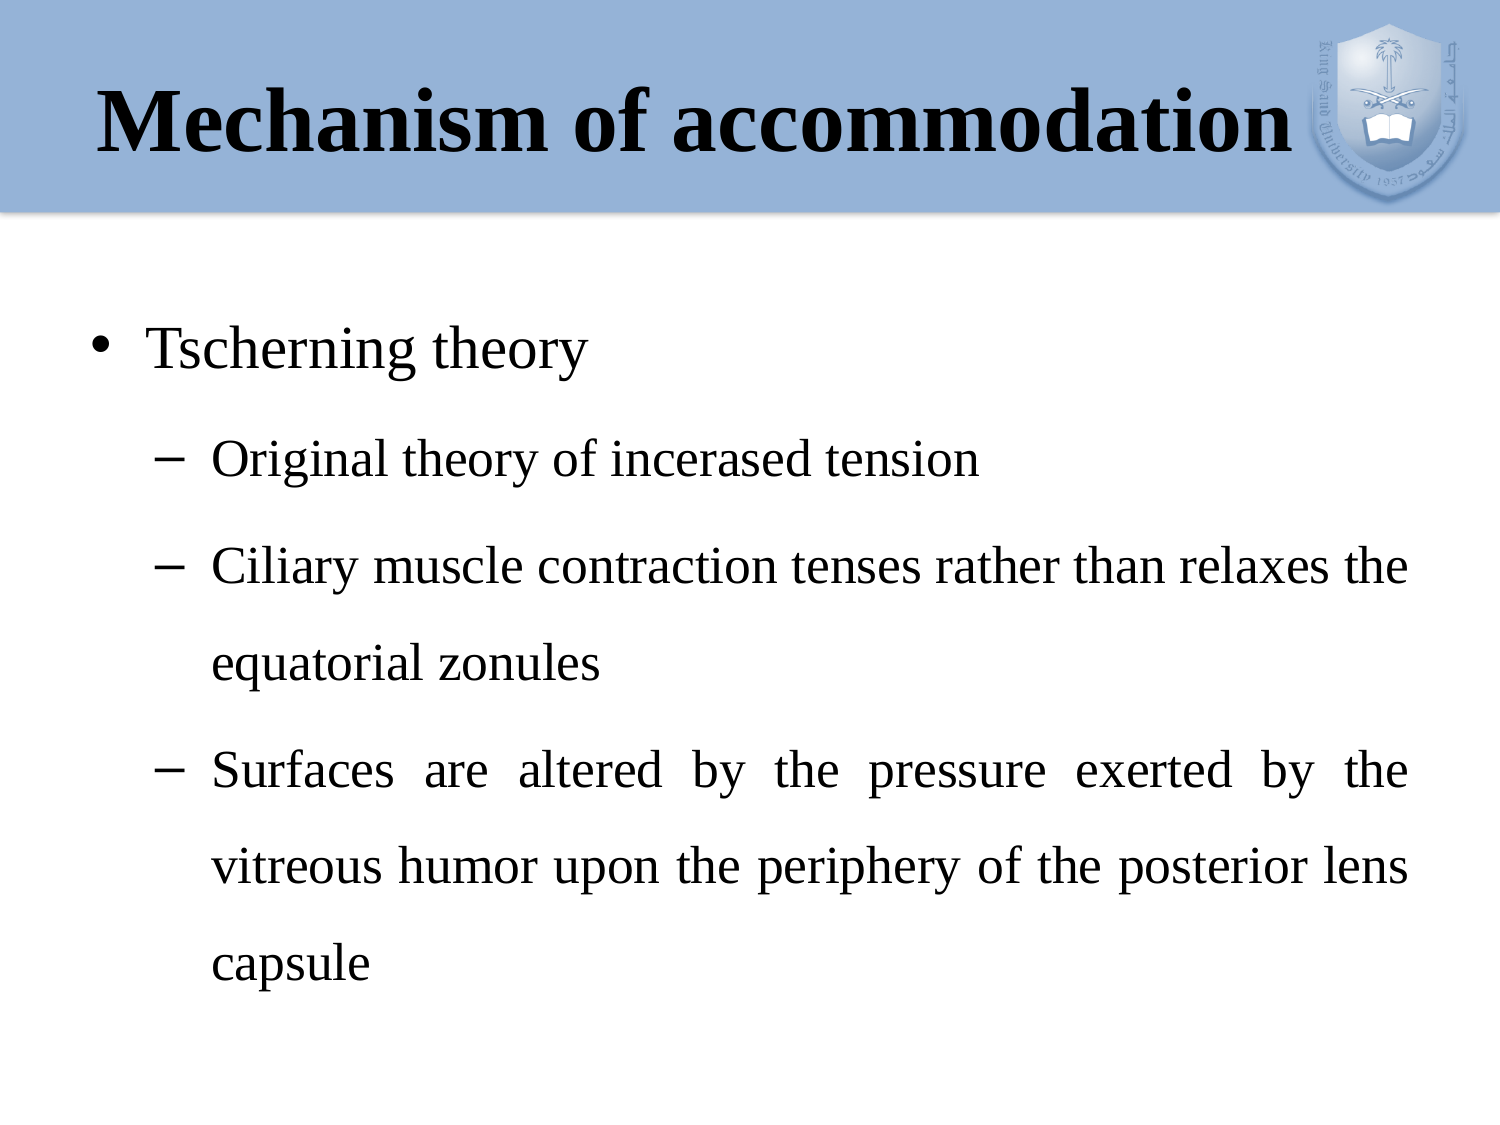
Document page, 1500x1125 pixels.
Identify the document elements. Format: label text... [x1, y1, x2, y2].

picture [1287, 12, 1488, 213]
list Tscherning theory Original theory of incerased tension Ciliary muscle contraction tenses rather than relaxes the equatorial zonules Surfaces are altered by the pressure exerted by the vitreous humor upon the periphery of the posterior lens capsule [75, 262, 1425, 1005]
title Mechanism of accommodation [75, 45, 1282, 185]
text_box [0, 0, 1500, 213]
